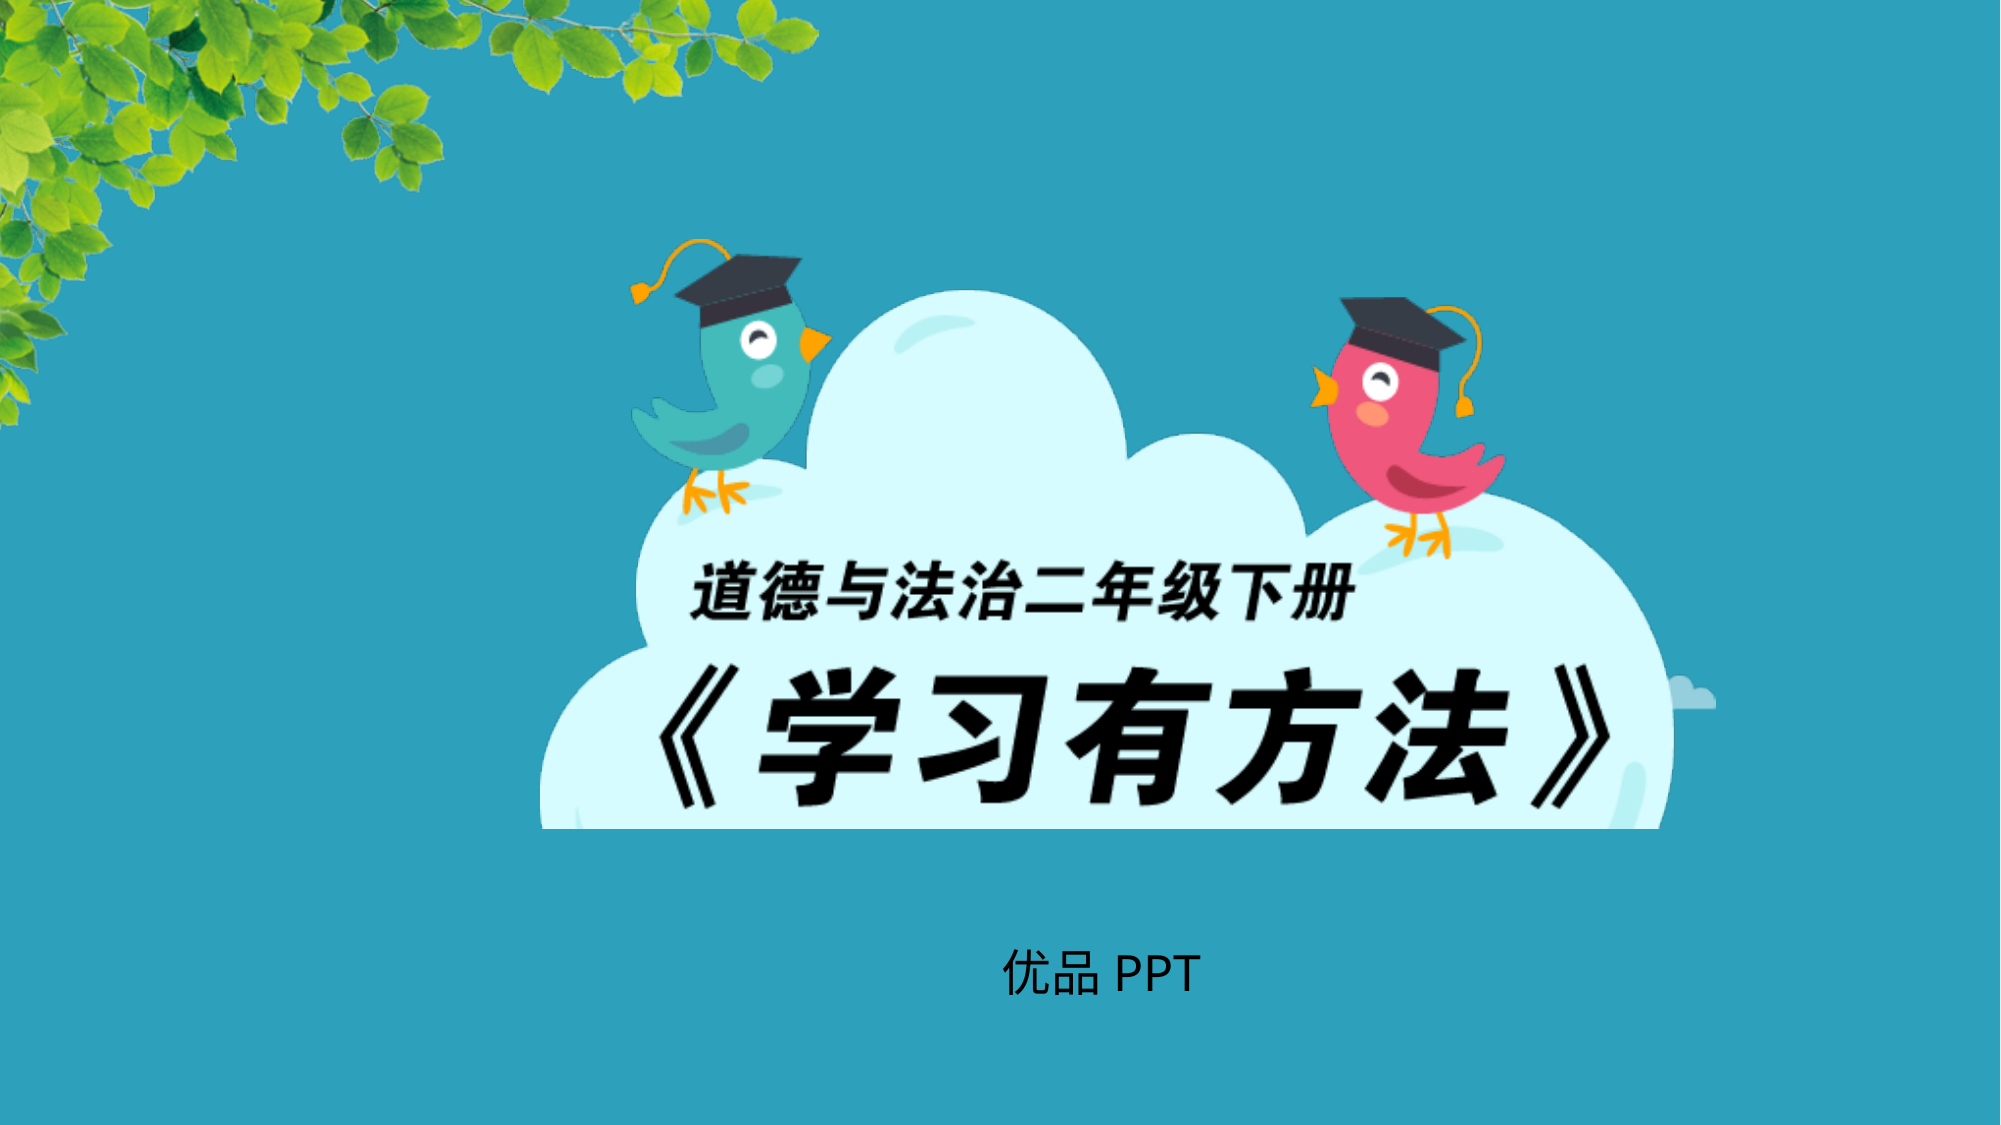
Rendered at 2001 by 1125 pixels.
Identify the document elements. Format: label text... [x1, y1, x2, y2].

text_box 优品PPT [540, 928, 1663, 1010]
picture [0, 0, 2001, 1125]
